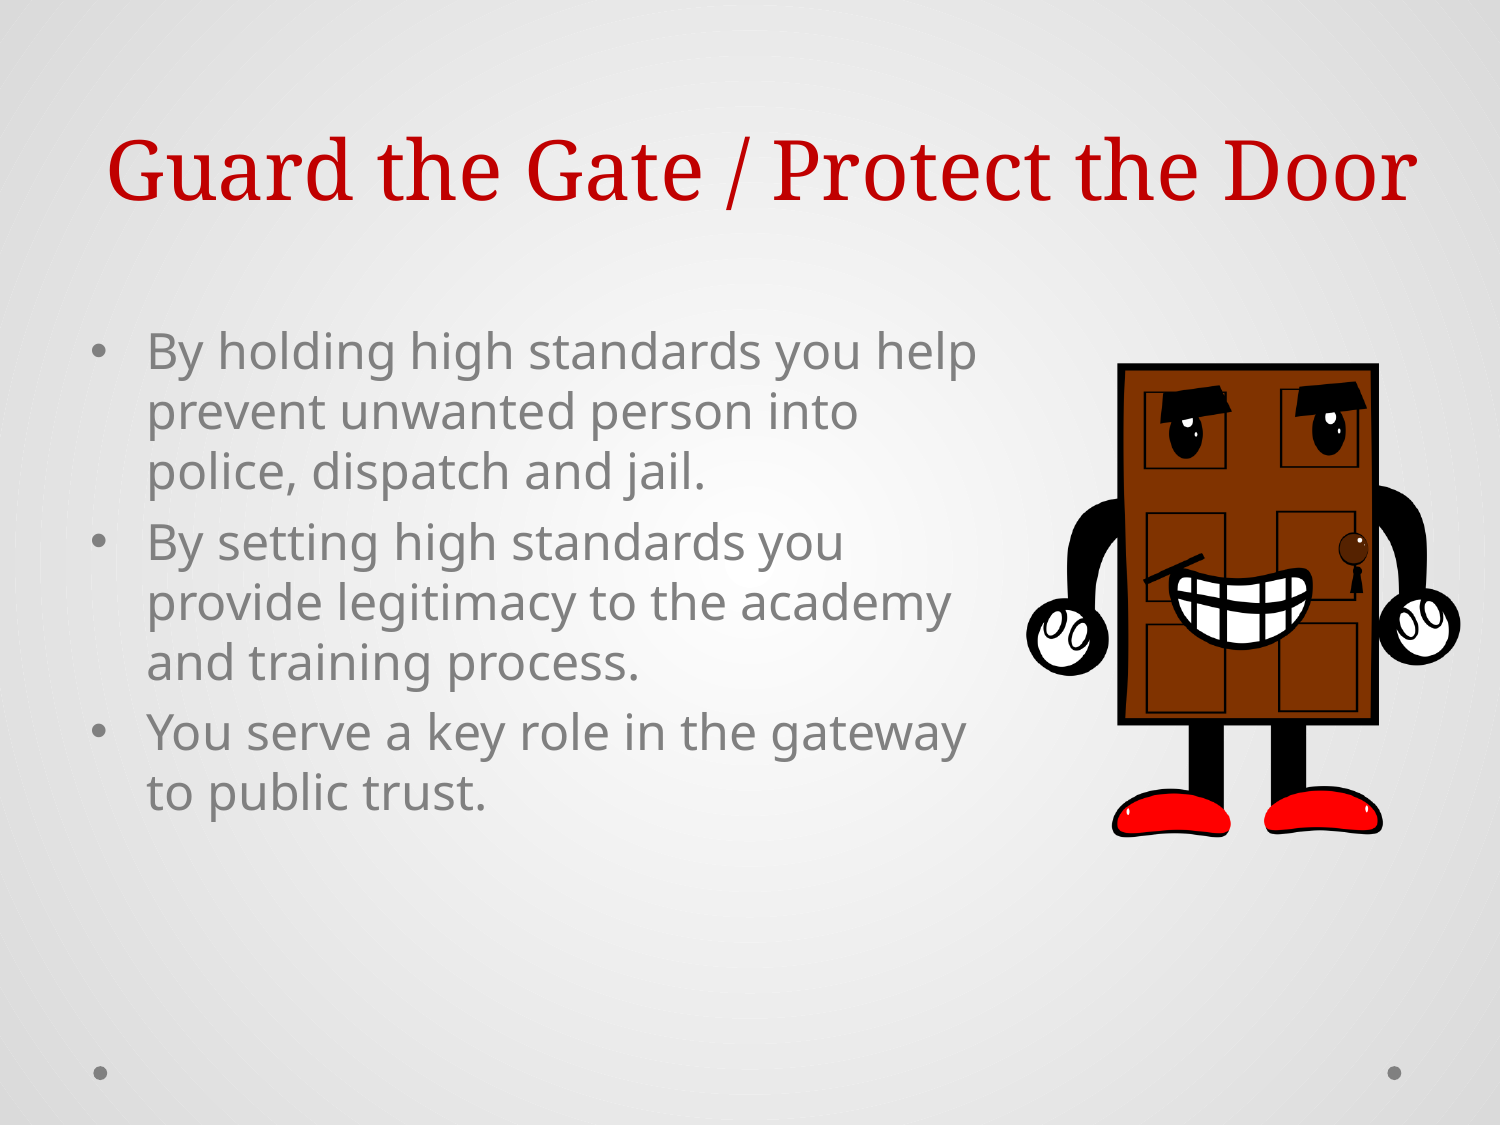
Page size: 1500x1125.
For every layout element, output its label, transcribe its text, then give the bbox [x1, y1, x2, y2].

list By holding high standards you help prevent unwanted person into police, dispatch and jail. By setting high standards you provide legitimacy to the academy and training process. You serve a key role in the gateway to public trust. [75, 312, 1000, 1055]
picture [1024, 362, 1461, 838]
title Guard the Gate / Protect the Door [87, 112, 1438, 225]
